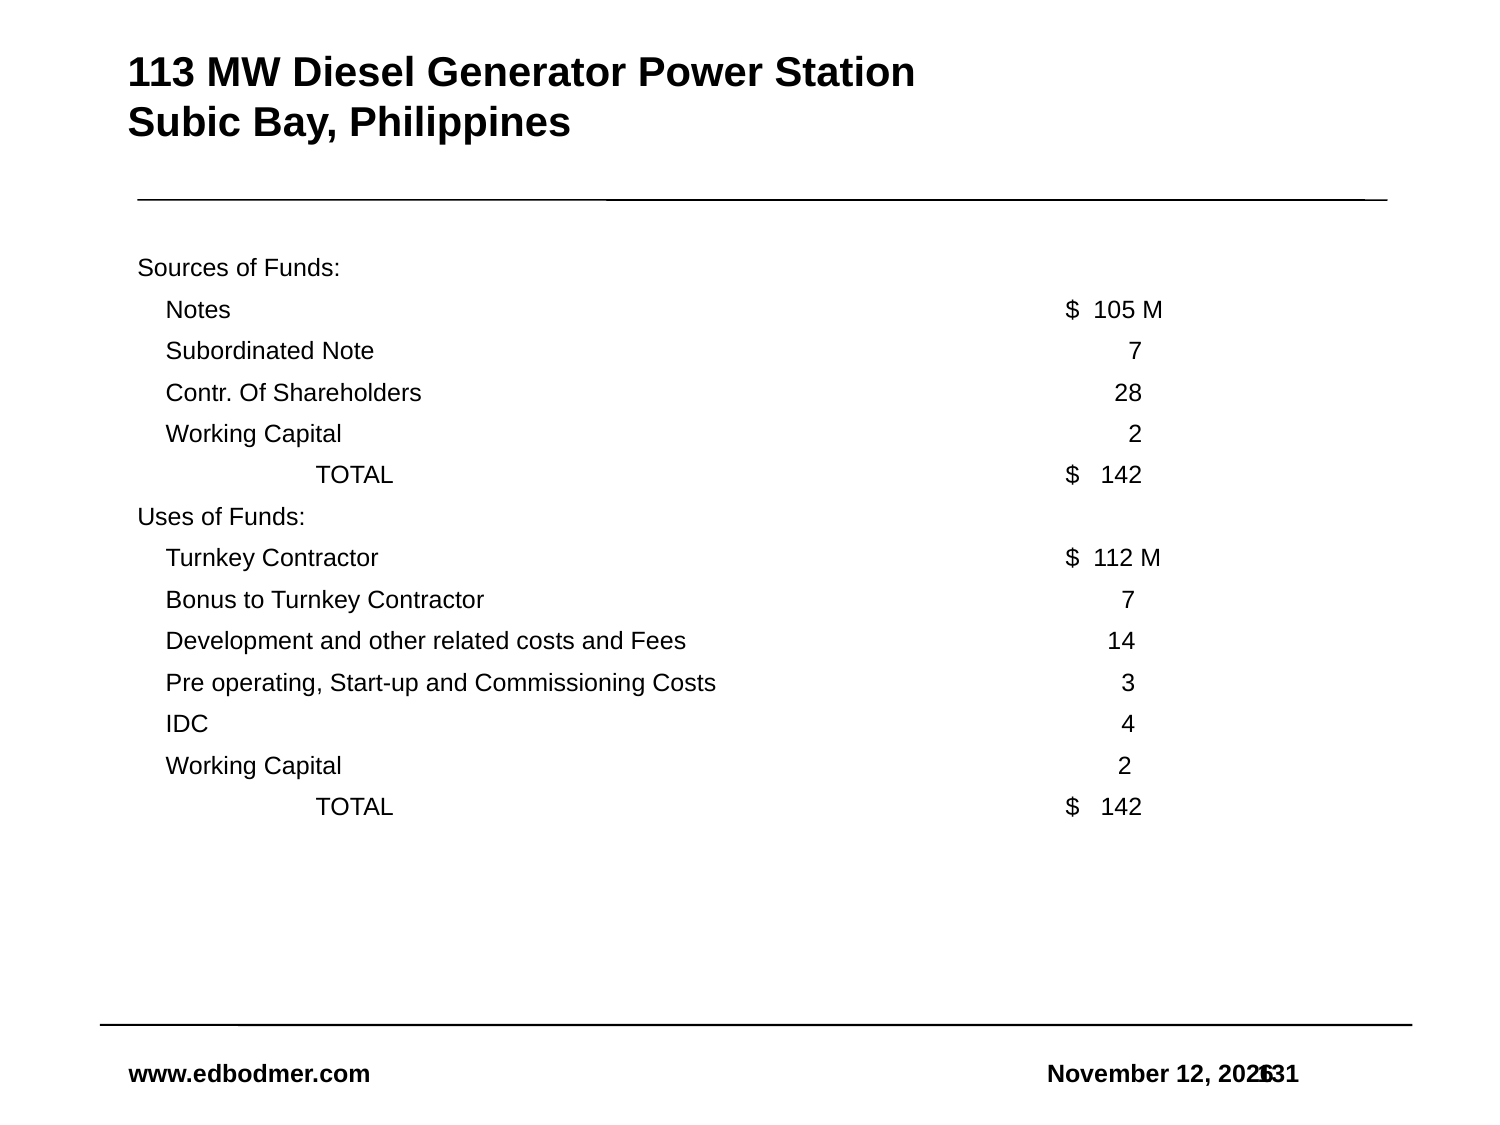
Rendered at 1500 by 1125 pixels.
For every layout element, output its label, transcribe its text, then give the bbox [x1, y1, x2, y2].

list Sources of Funds: Notes $ 105 M Subordinated Note 7 Contr. Of Shareholders 28 Working Capital 2 TOTAL $ 142 Uses of Funds: Turnkey Contractor $ 112 M Bonus to Turnkey Contractor 7 Development and other related costs and Fees 14 Pre operating, Start-up and Commissioning Costs 3 IDC 4 Working Capital 2 TOTAL $ 142 [112, 249, 1388, 963]
title 113 MW Diesel Generator Power Station Subic Bay, Philippines [112, 37, 1388, 176]
